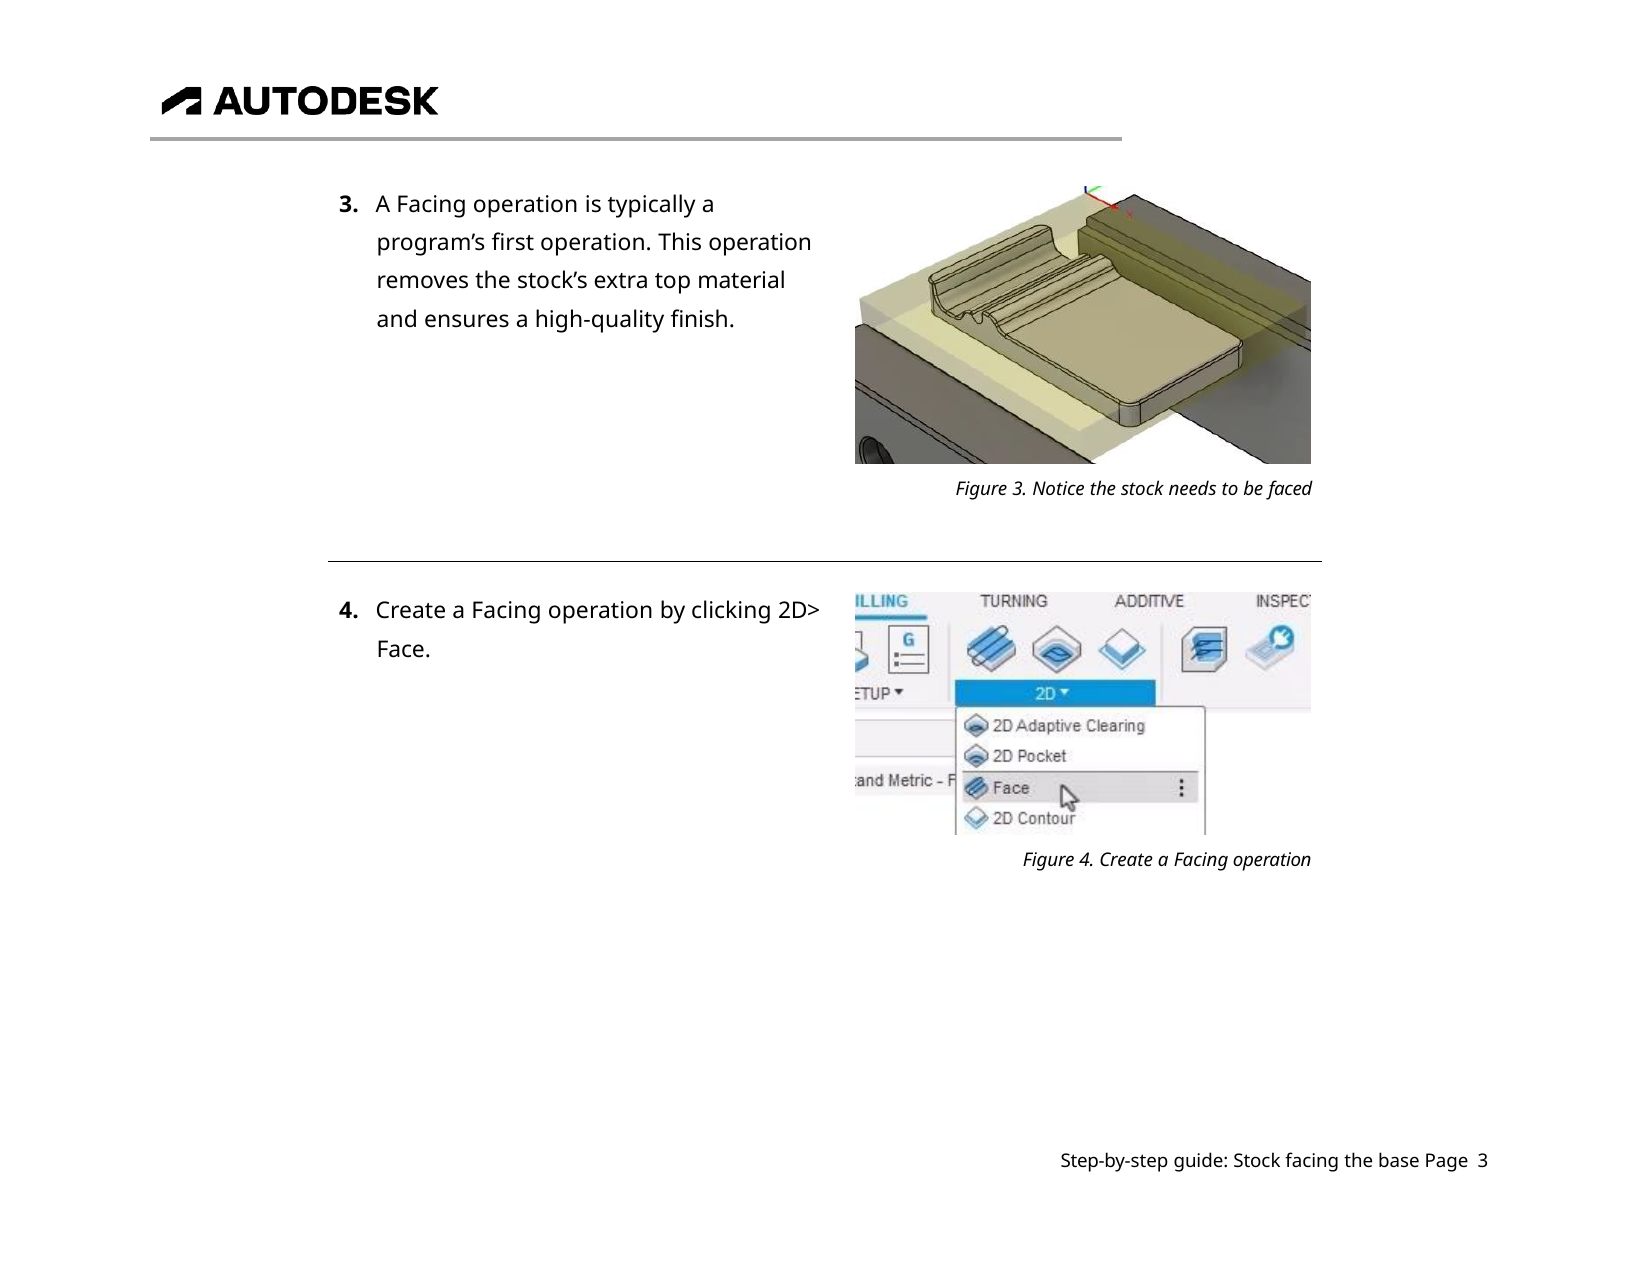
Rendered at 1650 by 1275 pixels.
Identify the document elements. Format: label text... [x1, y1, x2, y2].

picture [854, 591, 1311, 836]
table_cell 4. Create a Facing operation by clicking 2D> Face. [328, 562, 838, 881]
picture [854, 186, 1311, 464]
table_header 3. A Facing operation is typically a program’s first operation. This operation removes the stock’s extra top material and ensures a high-quality finish. [328, 187, 838, 561]
picture [161, 86, 439, 115]
table_header Figure 3. Notice the stock needs to be faced [838, 187, 1322, 561]
table_cell Figure 4. Create a Facing operation [838, 562, 1322, 881]
slide_number Step-by-step guide: Stock facing the base Page 3 [1058, 1145, 1509, 1275]
